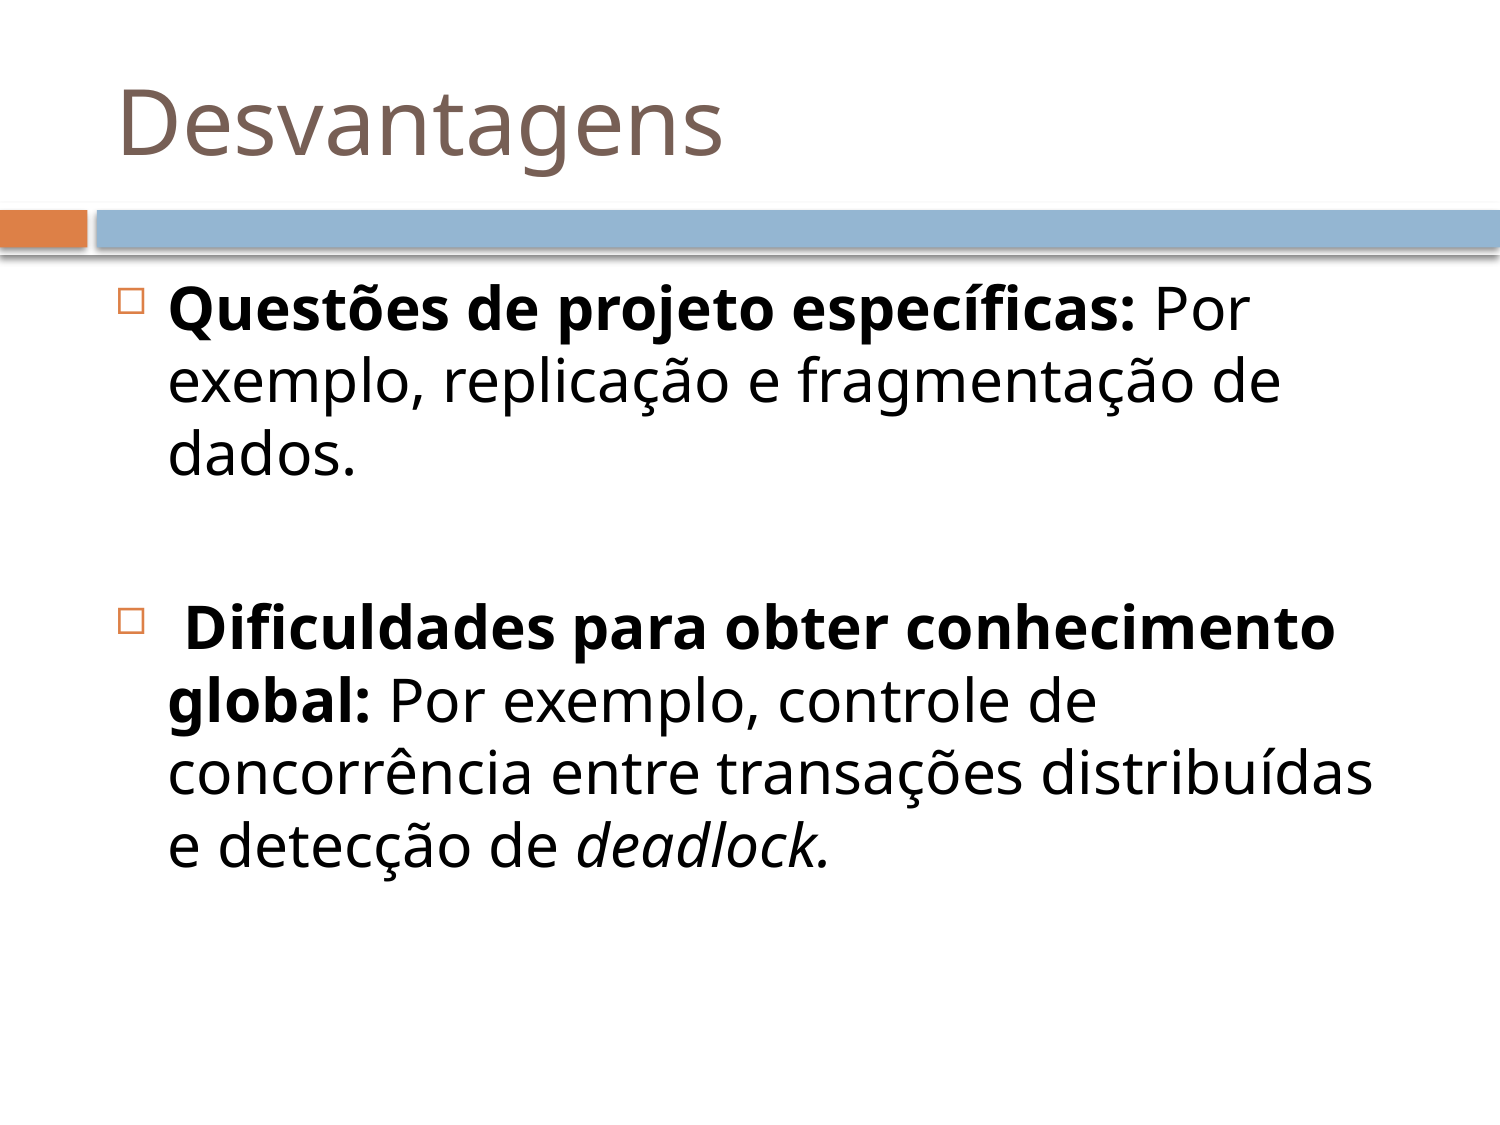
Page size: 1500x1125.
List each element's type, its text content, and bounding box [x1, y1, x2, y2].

list Questões de projeto específicas: Por exemplo, replicação e fragmentação de dados. Dificuldades para obter conhecimento global: Por exemplo, controle de concorrência entre transações distribuídas e detecção de deadlock. [100, 262, 1438, 1000]
title Desvantagens [100, 37, 1438, 200]
